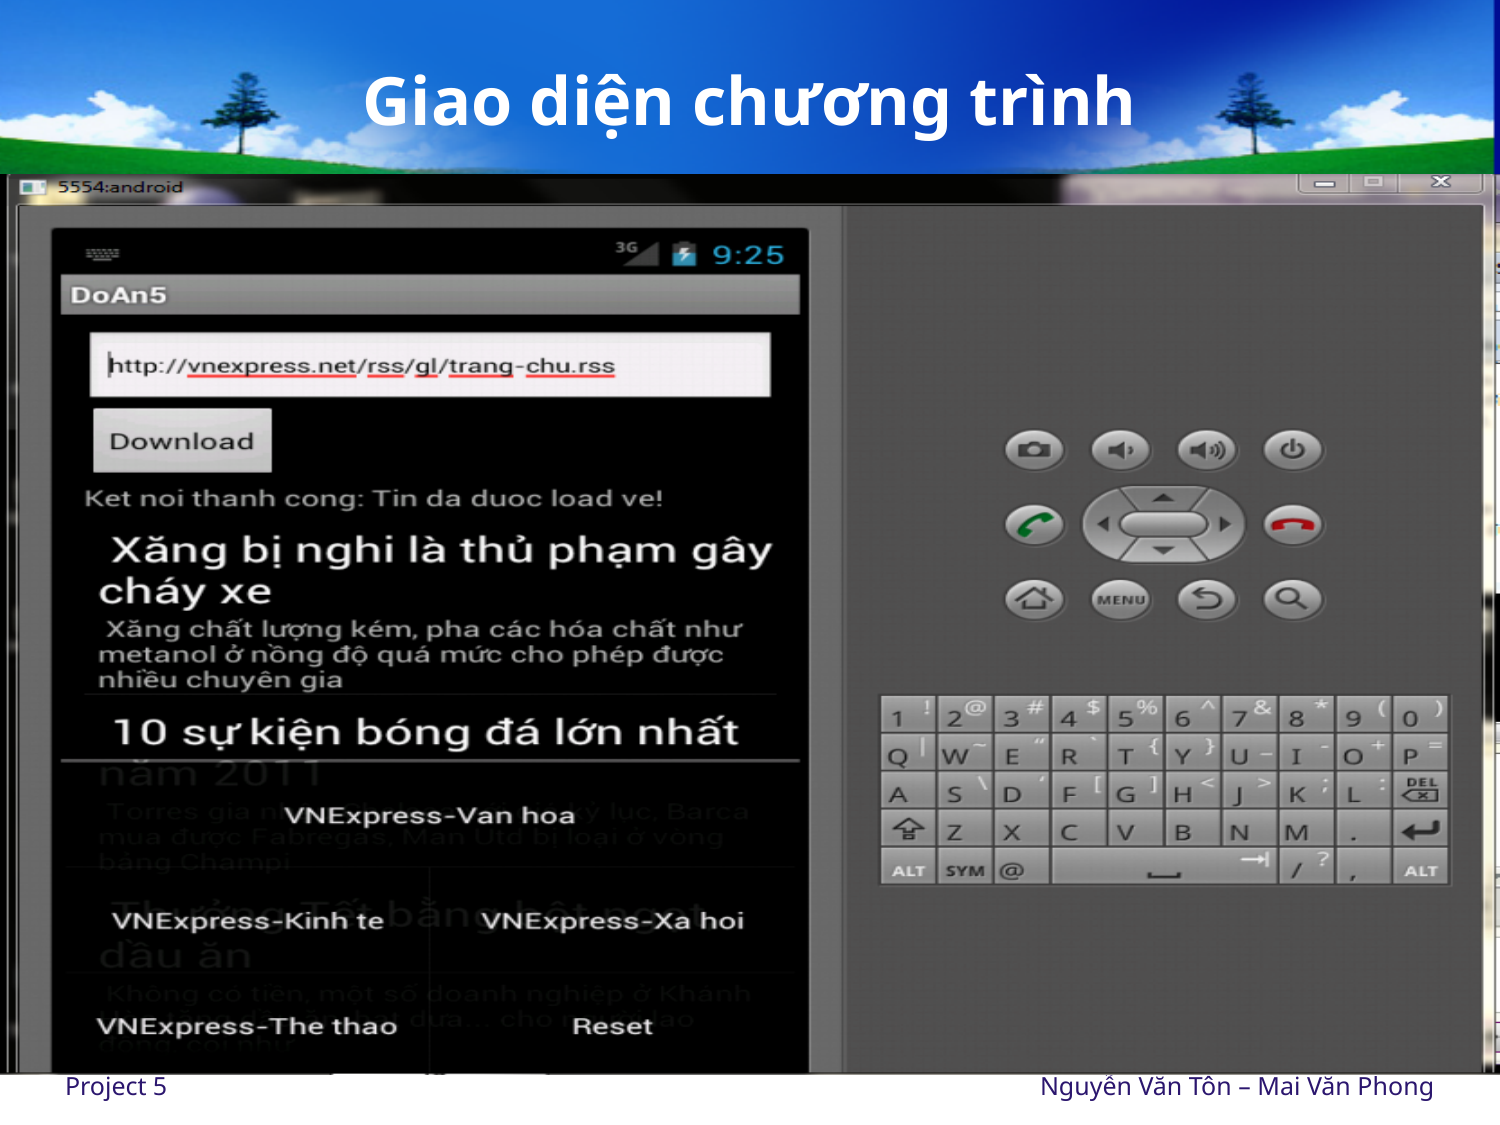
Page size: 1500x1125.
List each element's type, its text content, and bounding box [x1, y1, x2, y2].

title Giao diện chương trình [74, 52, 1426, 145]
slide_number Project 5 [49, 1083, 401, 1116]
footer Nguyễn Văn Tôn – Mai Văn Phong [974, 1083, 1451, 1116]
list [0, 174, 1500, 1076]
picture [0, 0, 1500, 174]
